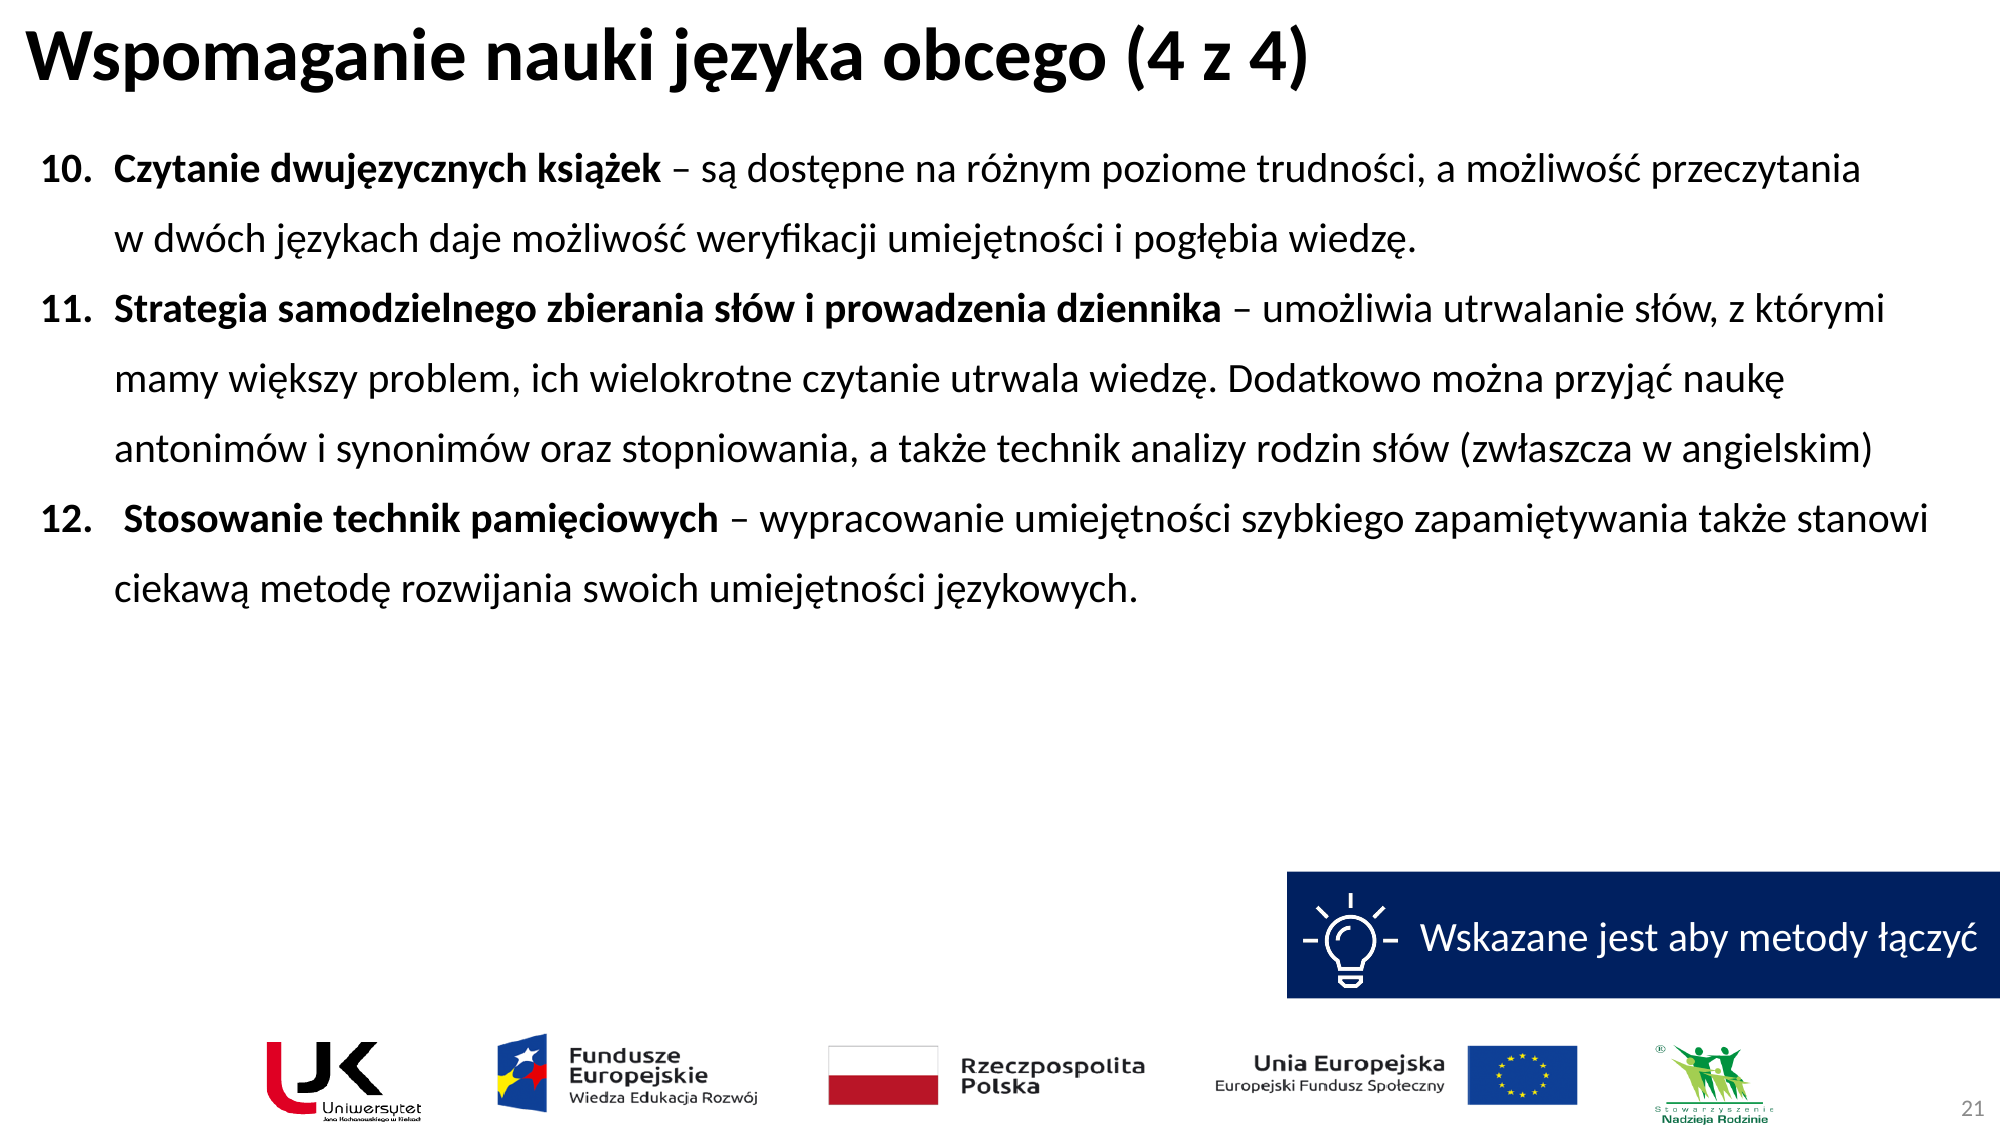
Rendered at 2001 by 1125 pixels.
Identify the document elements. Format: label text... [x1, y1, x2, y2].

title Wspomaganie nauki języka obcego (4 z 4) [25, 5, 1543, 117]
picture [1655, 1044, 1774, 1125]
picture [463, 877, 1613, 1125]
picture [266, 1042, 421, 1122]
text_box Wskazane jest aby metody łączyć [1286, 871, 2000, 999]
text_box Czytanie dwujęzycznych książek – są dostępne na różnym poziome trudności, a możliwość przeczytania w dwóch językach daje możliwość weryfikacji umiejętności i pogłębia wiedzę. Strategia samodzielnego zbierania słów i prowadzenia dziennika – umożliwia utrwalanie słów, z którymi mamy większy problem, ich wielokrotne czytanie utrwala wiedzę. Dodatkowo można przyjąć naukę antonimów i synonimów oraz stopniowania, a także technik analizy rodzin słów (zwłaszcza w angielskim) Stosowanie technik pamięciowych – wypracowanie umiejętności szybkiego zapamiętywania także stanowi ciekawą metodę rozwijania swoich umiejętności językowych. [25, 120, 1931, 781]
slide_number 21 [1832, 1089, 2000, 1125]
